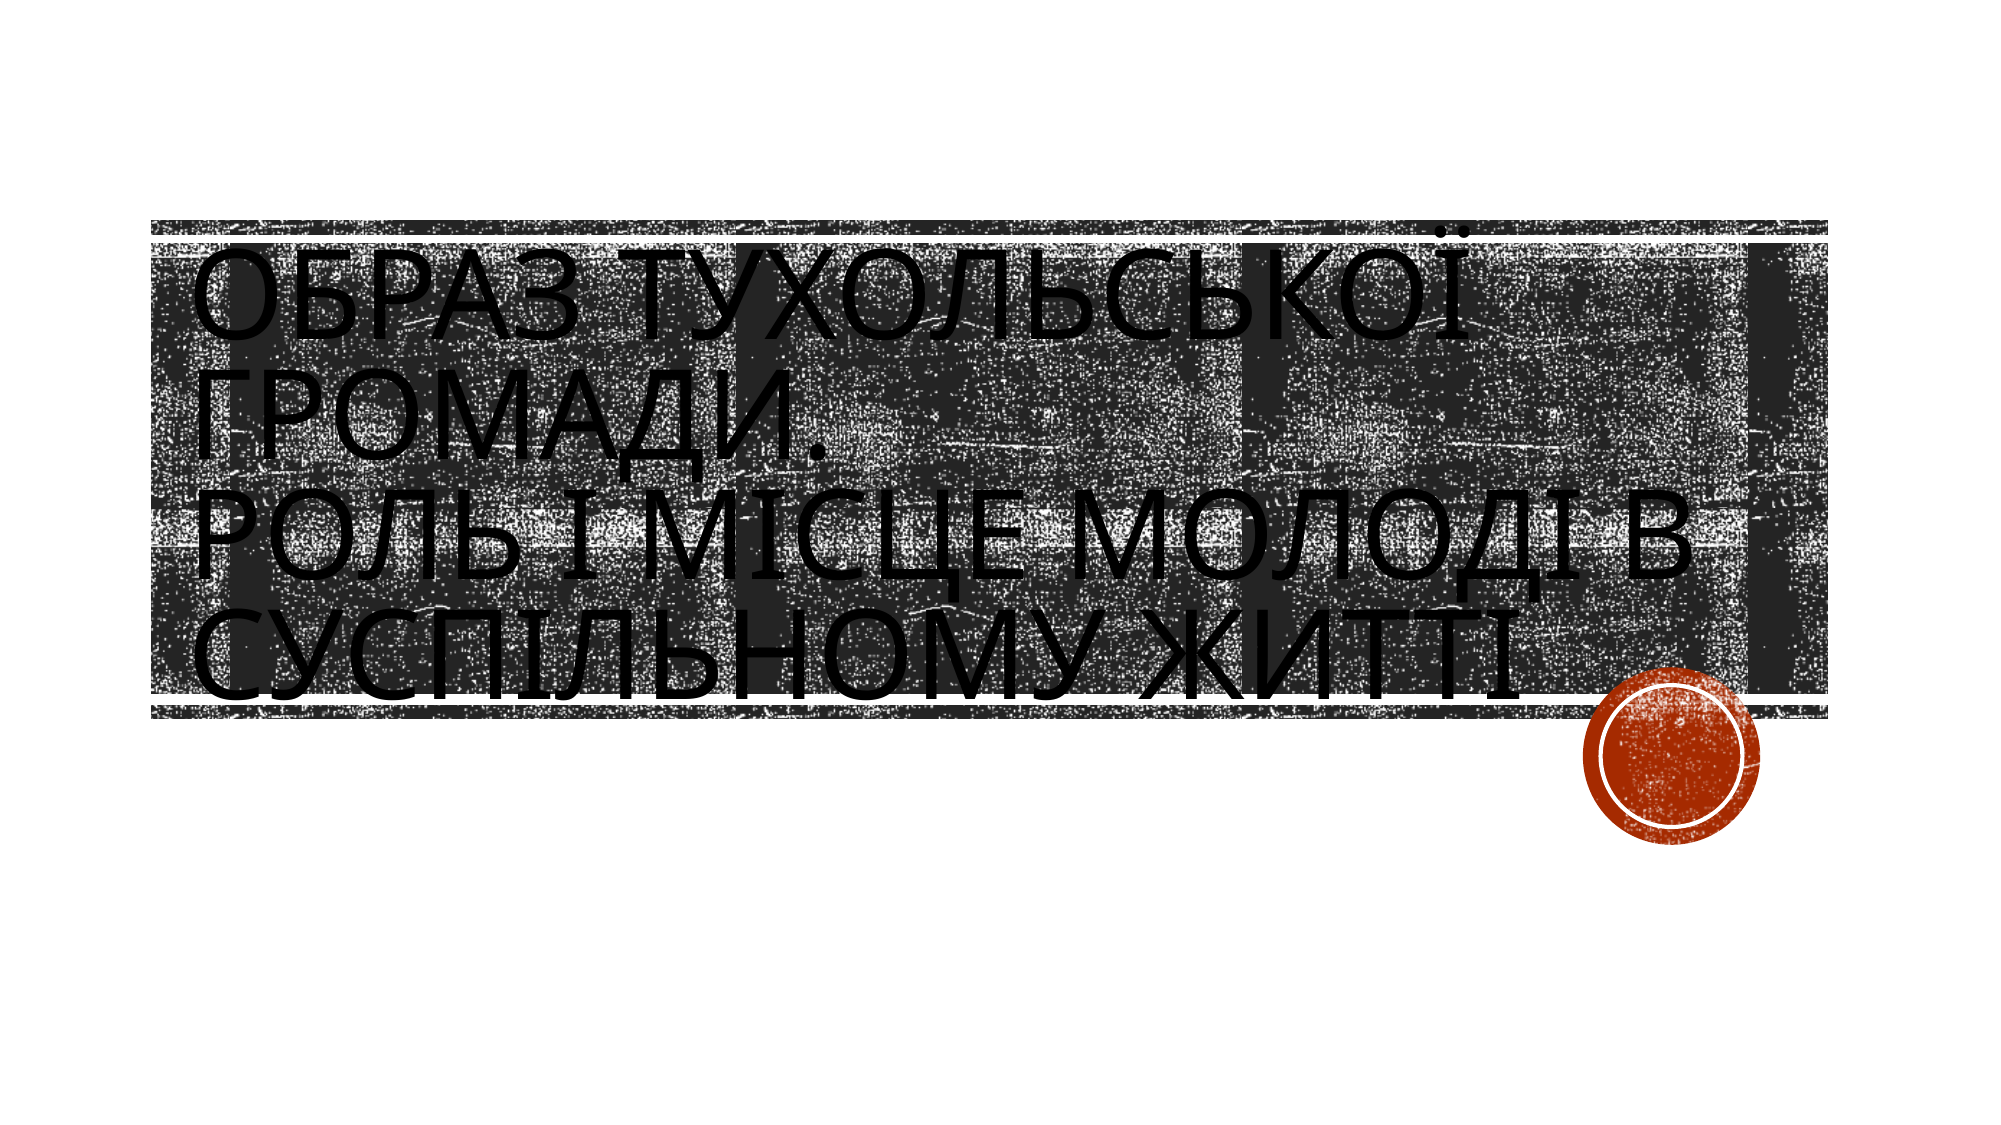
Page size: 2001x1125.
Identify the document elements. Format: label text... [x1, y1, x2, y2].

title Образ Тухольської громади. Роль і місце молоді в суспільному житті [172, 234, 1808, 733]
